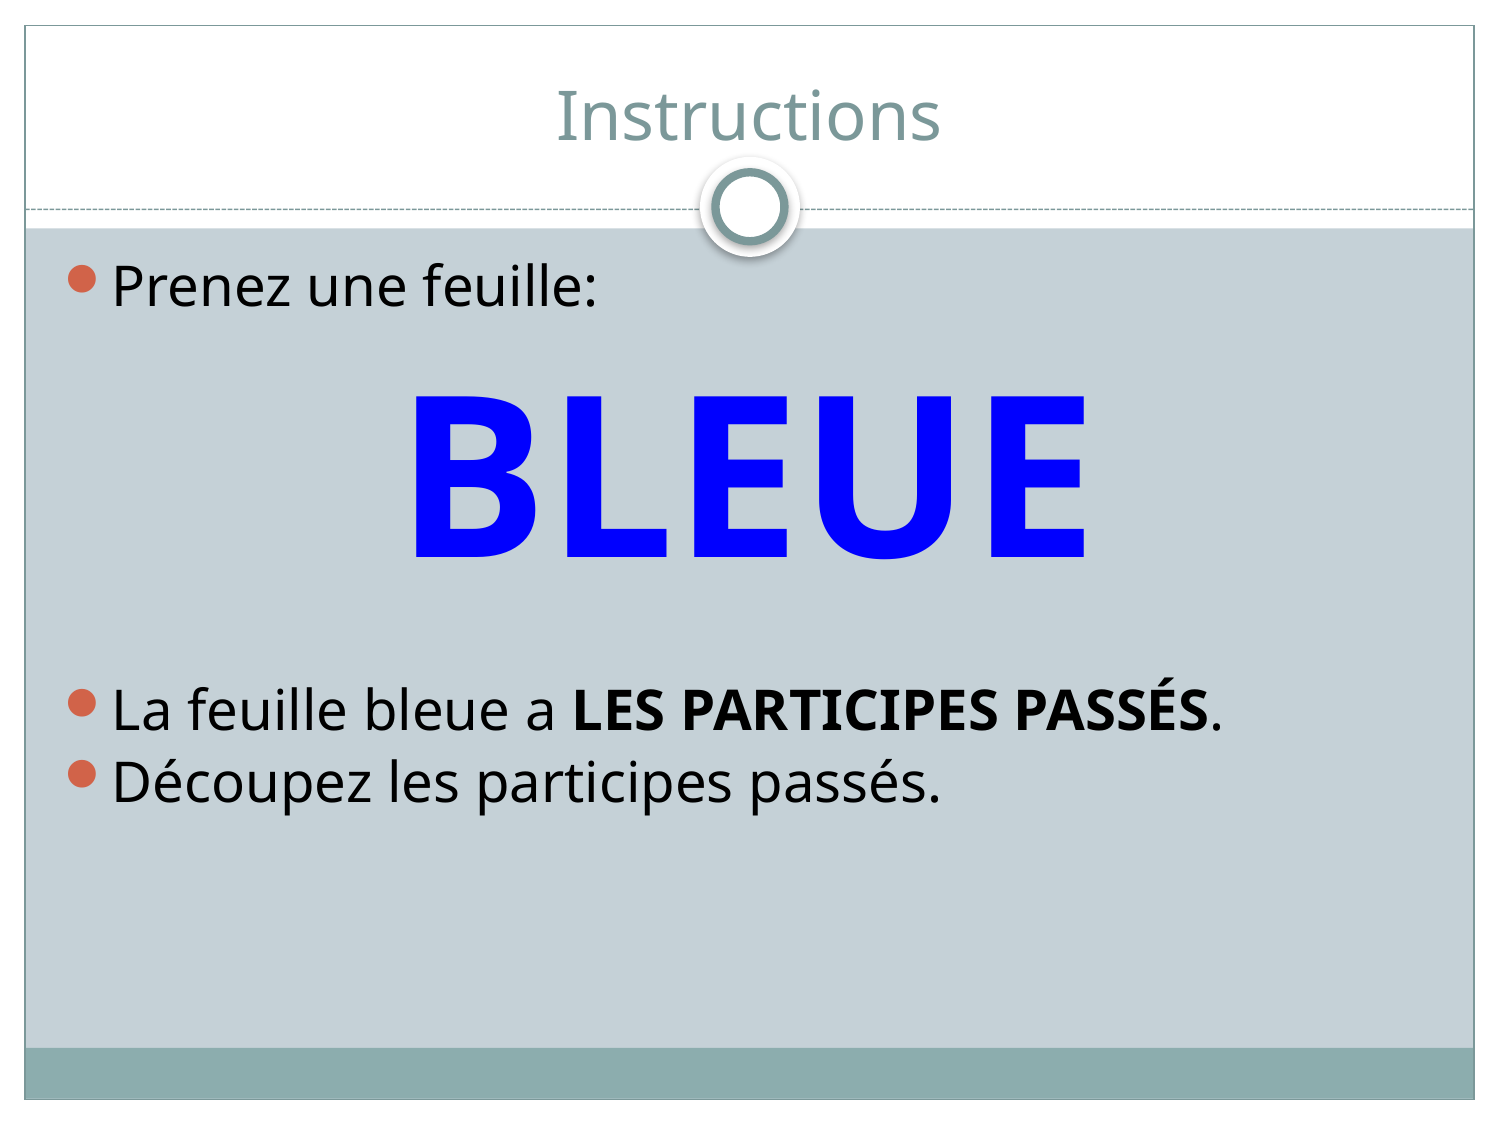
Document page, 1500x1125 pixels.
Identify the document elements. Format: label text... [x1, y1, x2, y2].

title Instructions [49, 37, 1450, 162]
list Prenez une feuille: BLEUE La feuille bleue a LES PARTICIPES PASSÉS. Découpez les participes passés. [49, 250, 1445, 1001]
